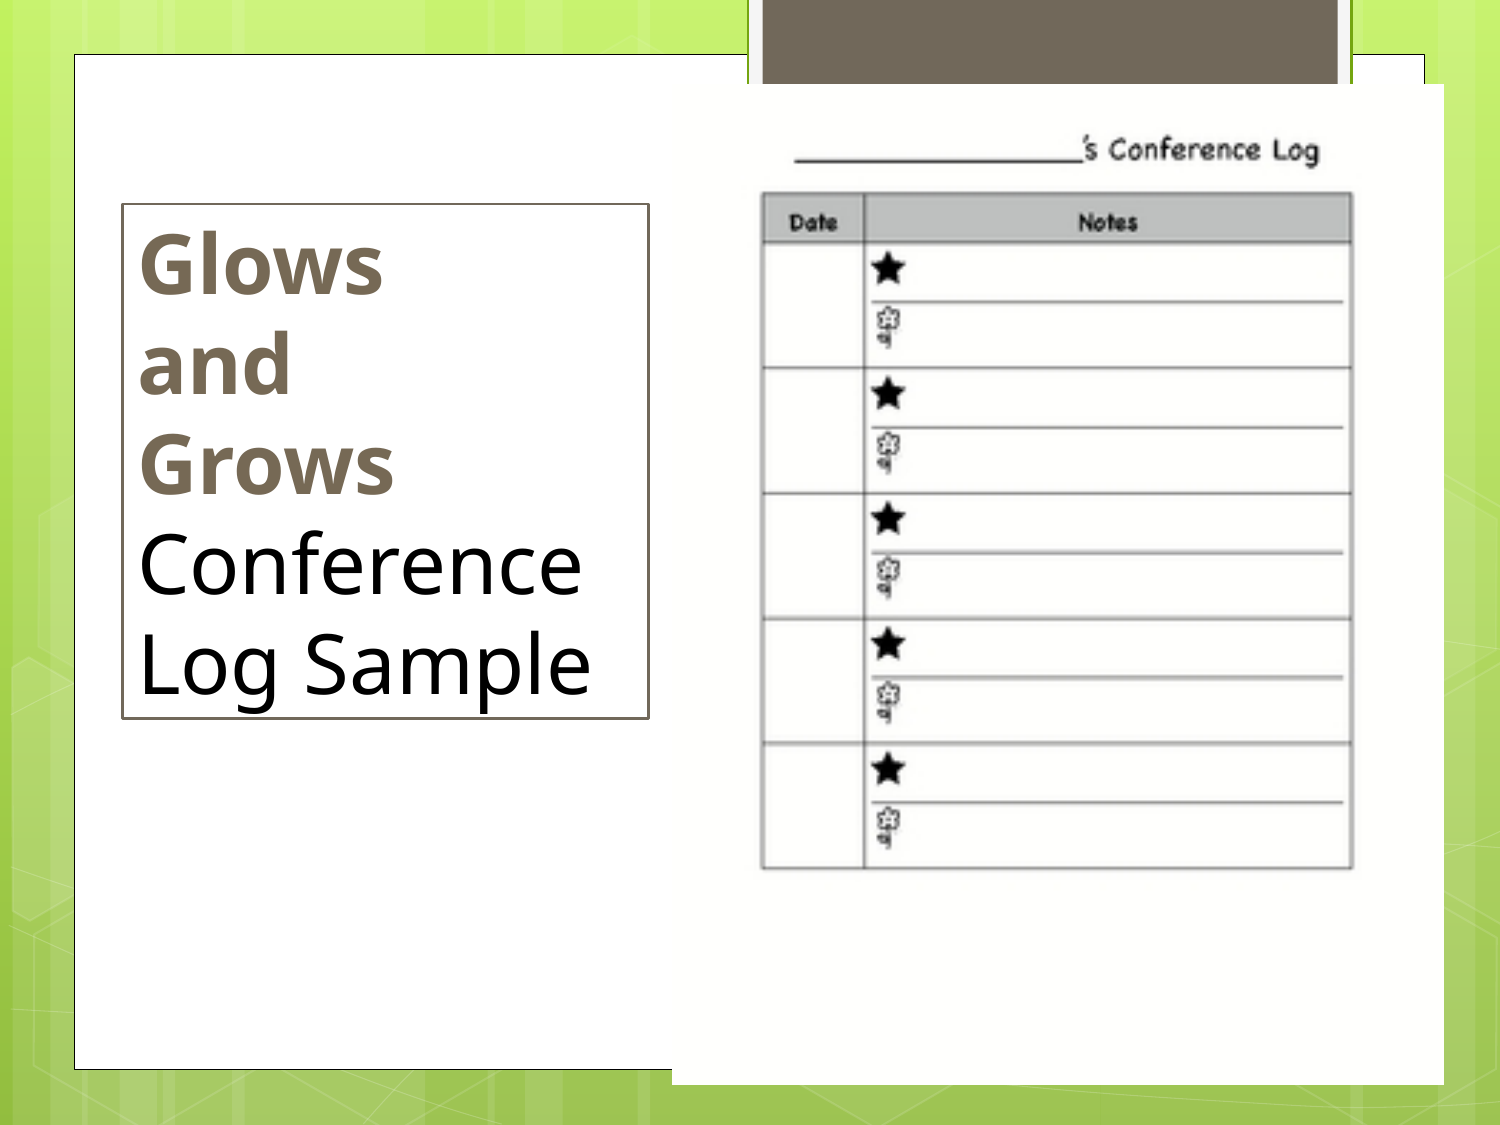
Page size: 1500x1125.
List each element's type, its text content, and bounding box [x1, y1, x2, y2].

picture [672, 84, 1444, 1085]
text_box Glows and Grows Conference Log Sample [121, 203, 650, 720]
